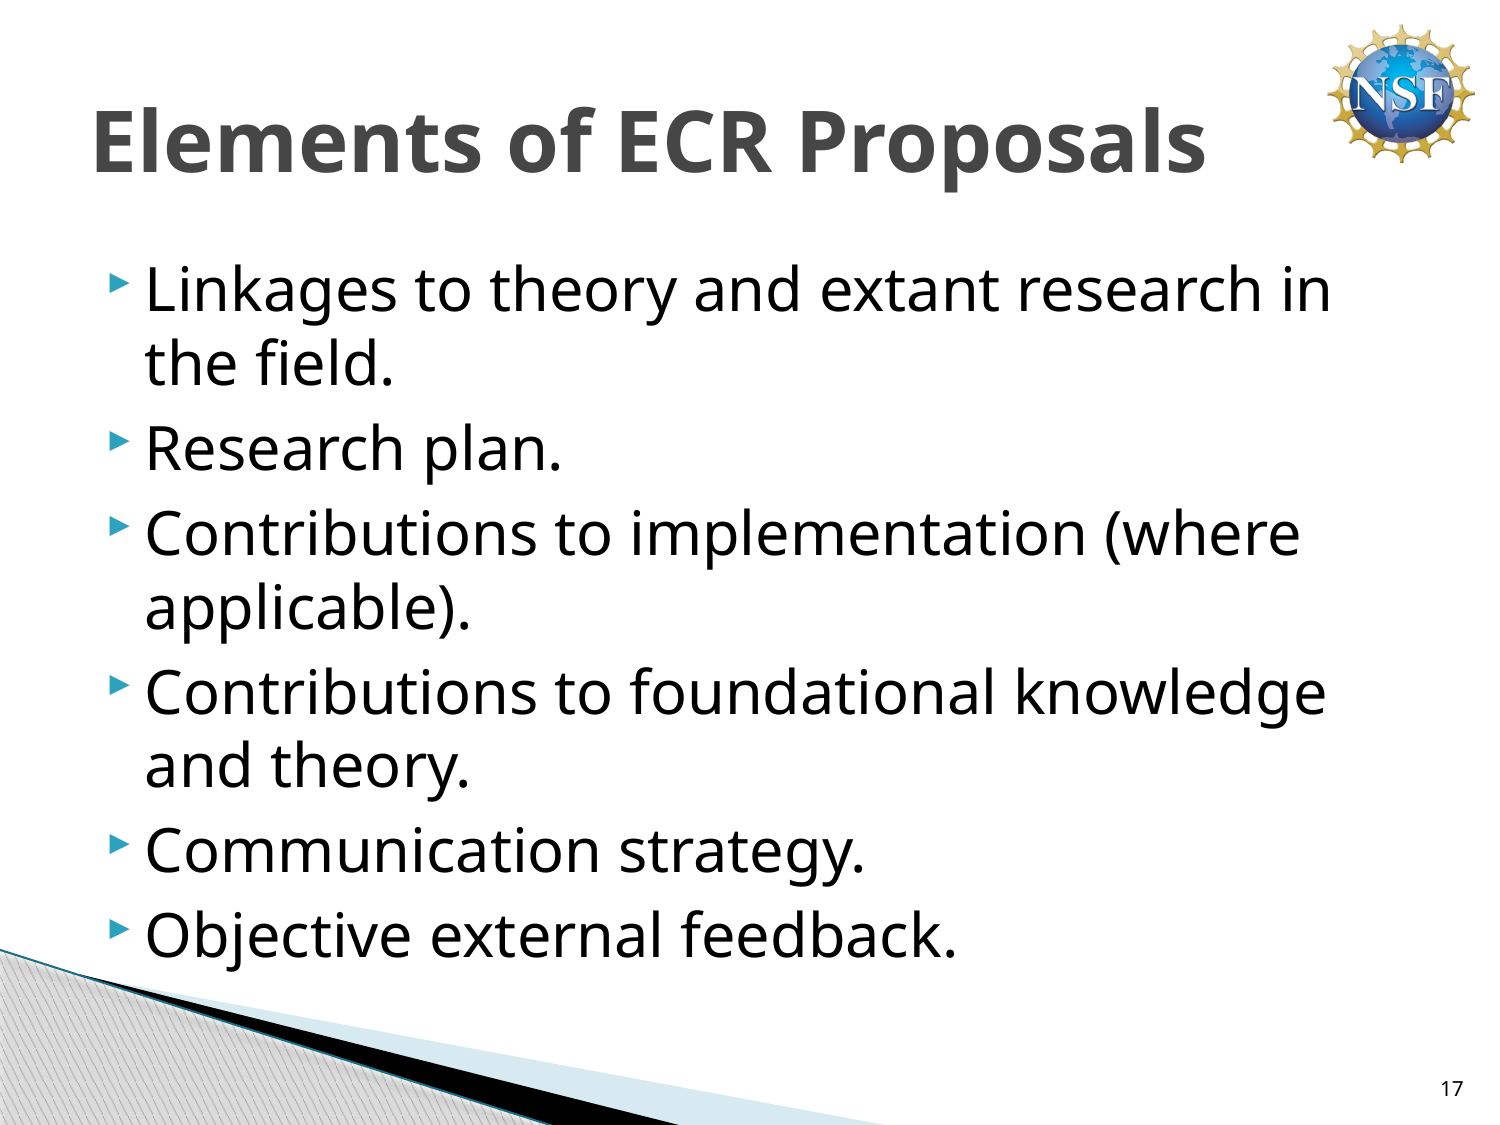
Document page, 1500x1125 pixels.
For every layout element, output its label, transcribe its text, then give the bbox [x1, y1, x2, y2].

list Linkages to theory and extant research in the field. Research plan. Contributions to implementation (where applicable). Contributions to foundational knowledge and theory. Communication strategy. Objective external feedback. [75, 243, 1425, 986]
title Elements of ECR Proposals [75, 45, 1425, 233]
slide_number 17 [1418, 1051, 1479, 1112]
picture [1327, 24, 1475, 163]
